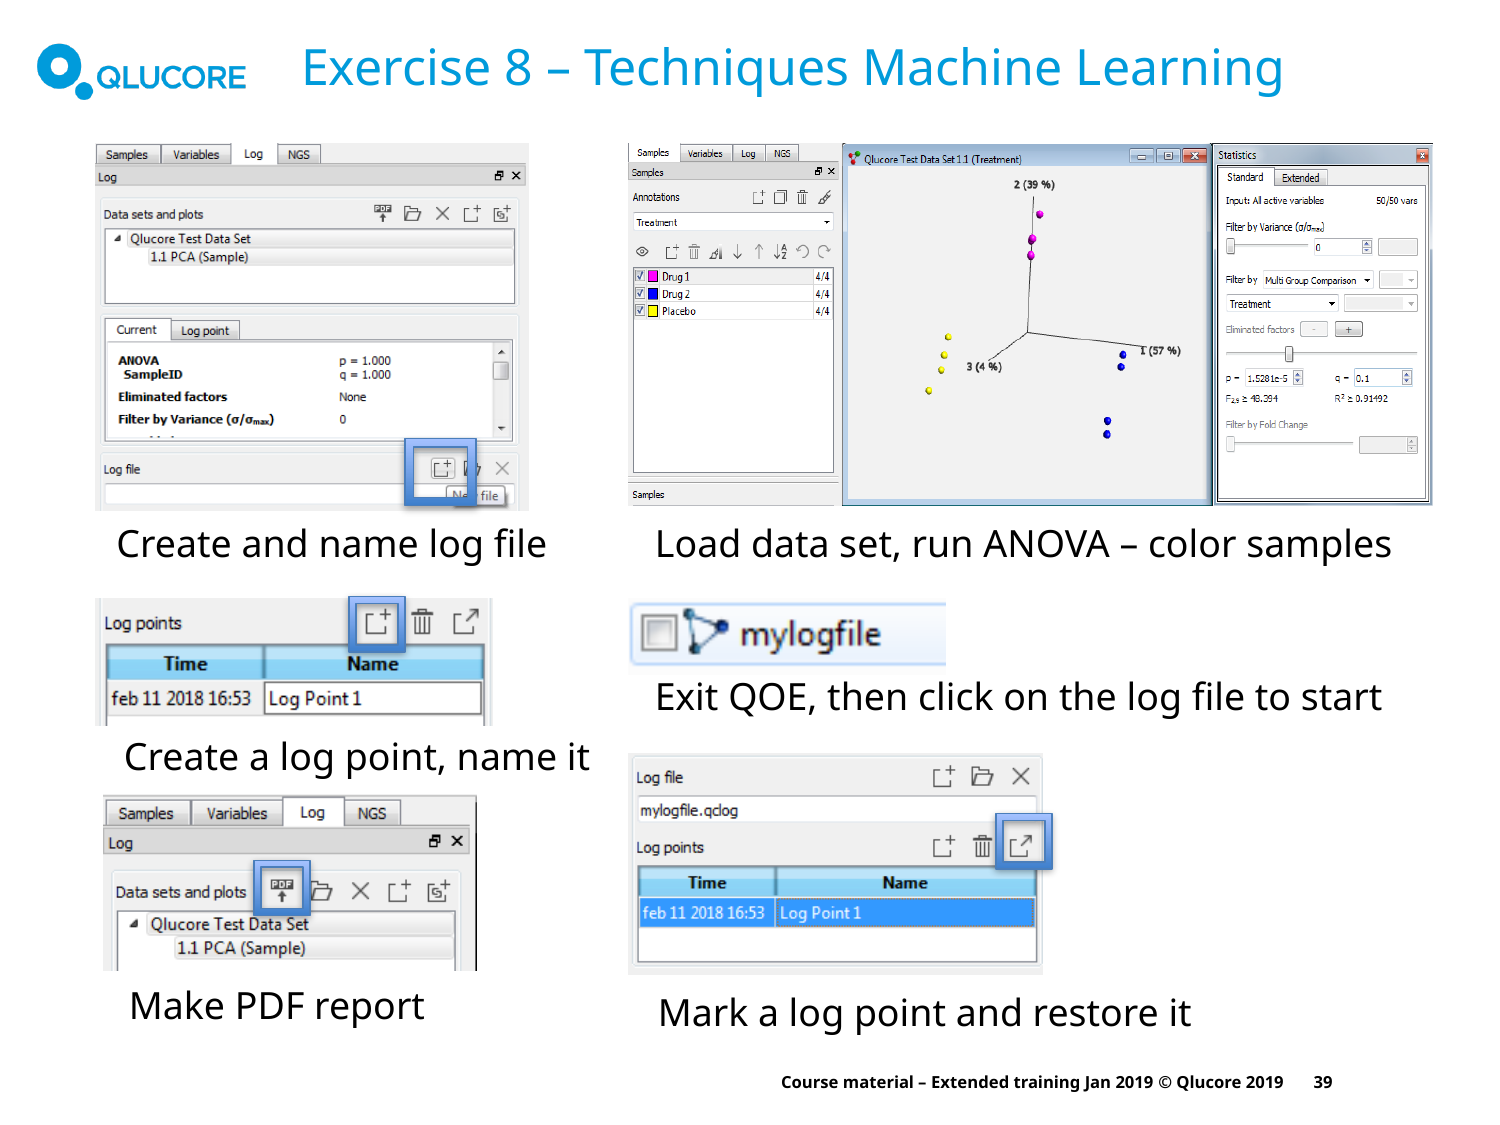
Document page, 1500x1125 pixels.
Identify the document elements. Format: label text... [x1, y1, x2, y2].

text_box Load data set, run ANOVA – color samples [640, 514, 1408, 573]
picture [103, 794, 477, 971]
text_box Make PDF report [114, 979, 450, 1035]
text_box Exit QOE, then click on the log file to start [640, 665, 1399, 726]
text_box Create a log point, name it [109, 725, 606, 785]
picture [95, 143, 529, 511]
text_box [1049, 813, 1053, 870]
title Exercise 8 – Techniques Machine Learning [286, 7, 1445, 124]
picture [628, 143, 1433, 506]
text_box Mark a log point and restore it [643, 981, 1218, 1042]
picture [628, 598, 946, 675]
picture [95, 598, 493, 726]
text_box Create and name log file [101, 512, 563, 573]
picture [628, 753, 1043, 976]
